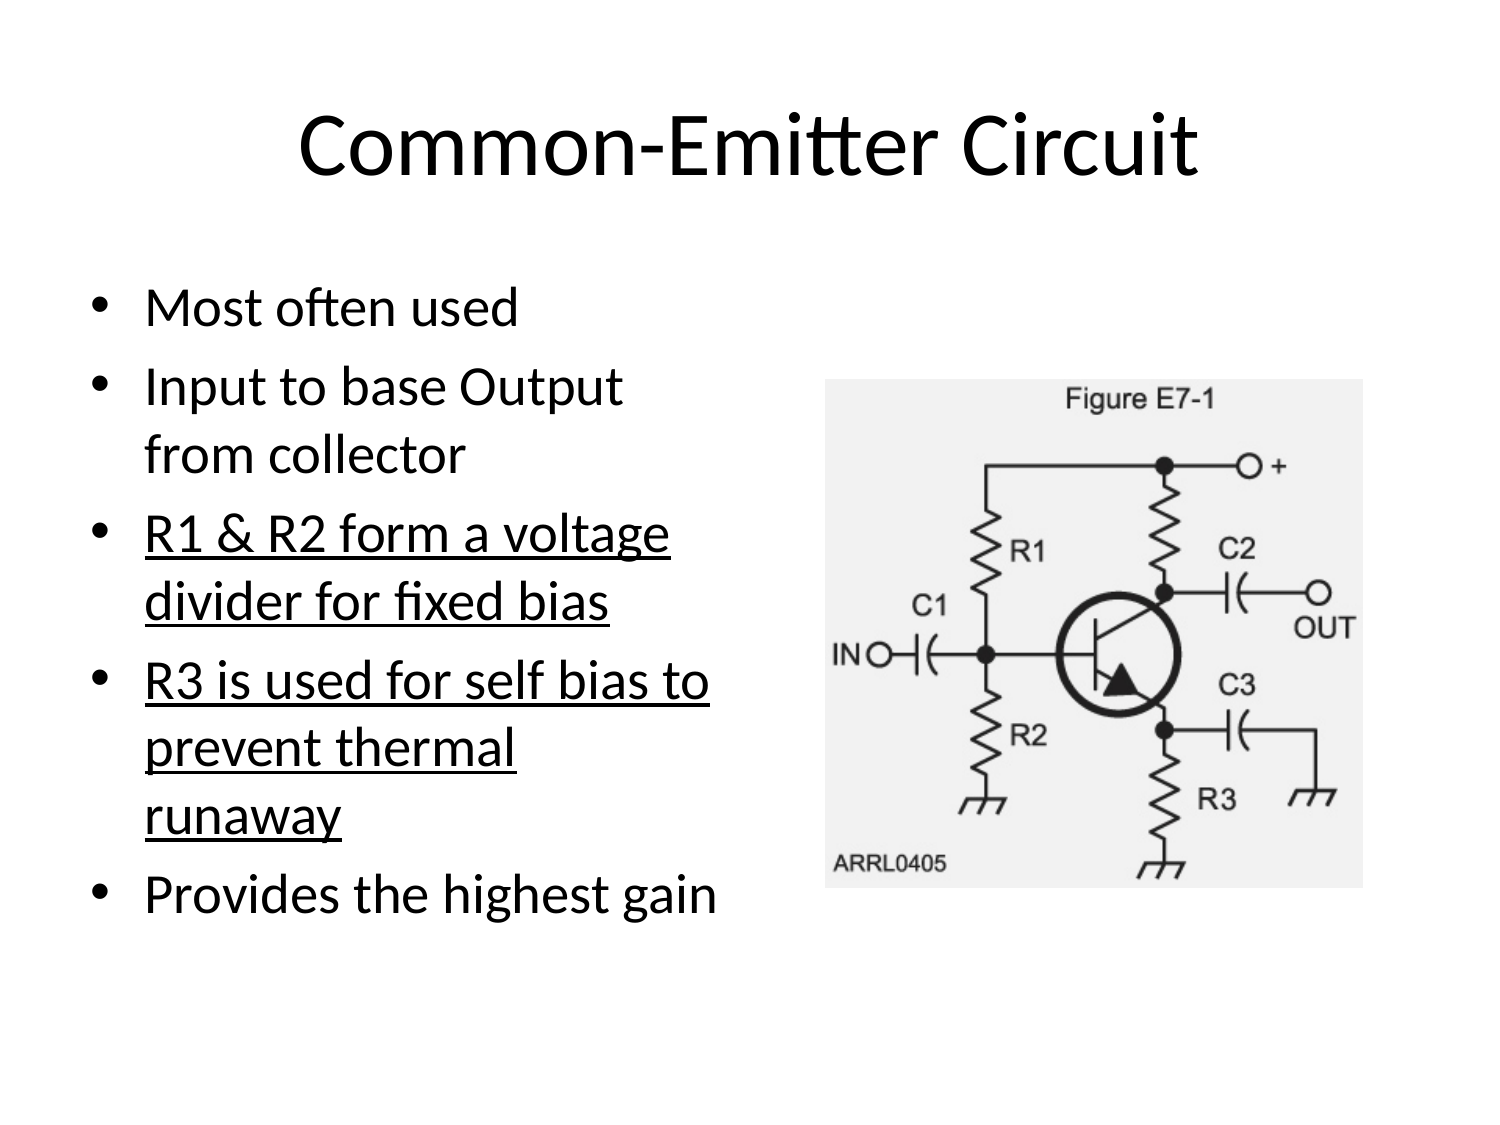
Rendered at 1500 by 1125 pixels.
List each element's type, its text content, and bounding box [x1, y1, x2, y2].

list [824, 379, 1363, 888]
list Most often used Input to base Output from collector R1 & R2 form a voltage divider for fixed bias R3 is used for self bias to prevent thermal runaway Provides the highest gain [75, 262, 738, 1005]
title Common-Emitter Circuit [75, 45, 1425, 233]
